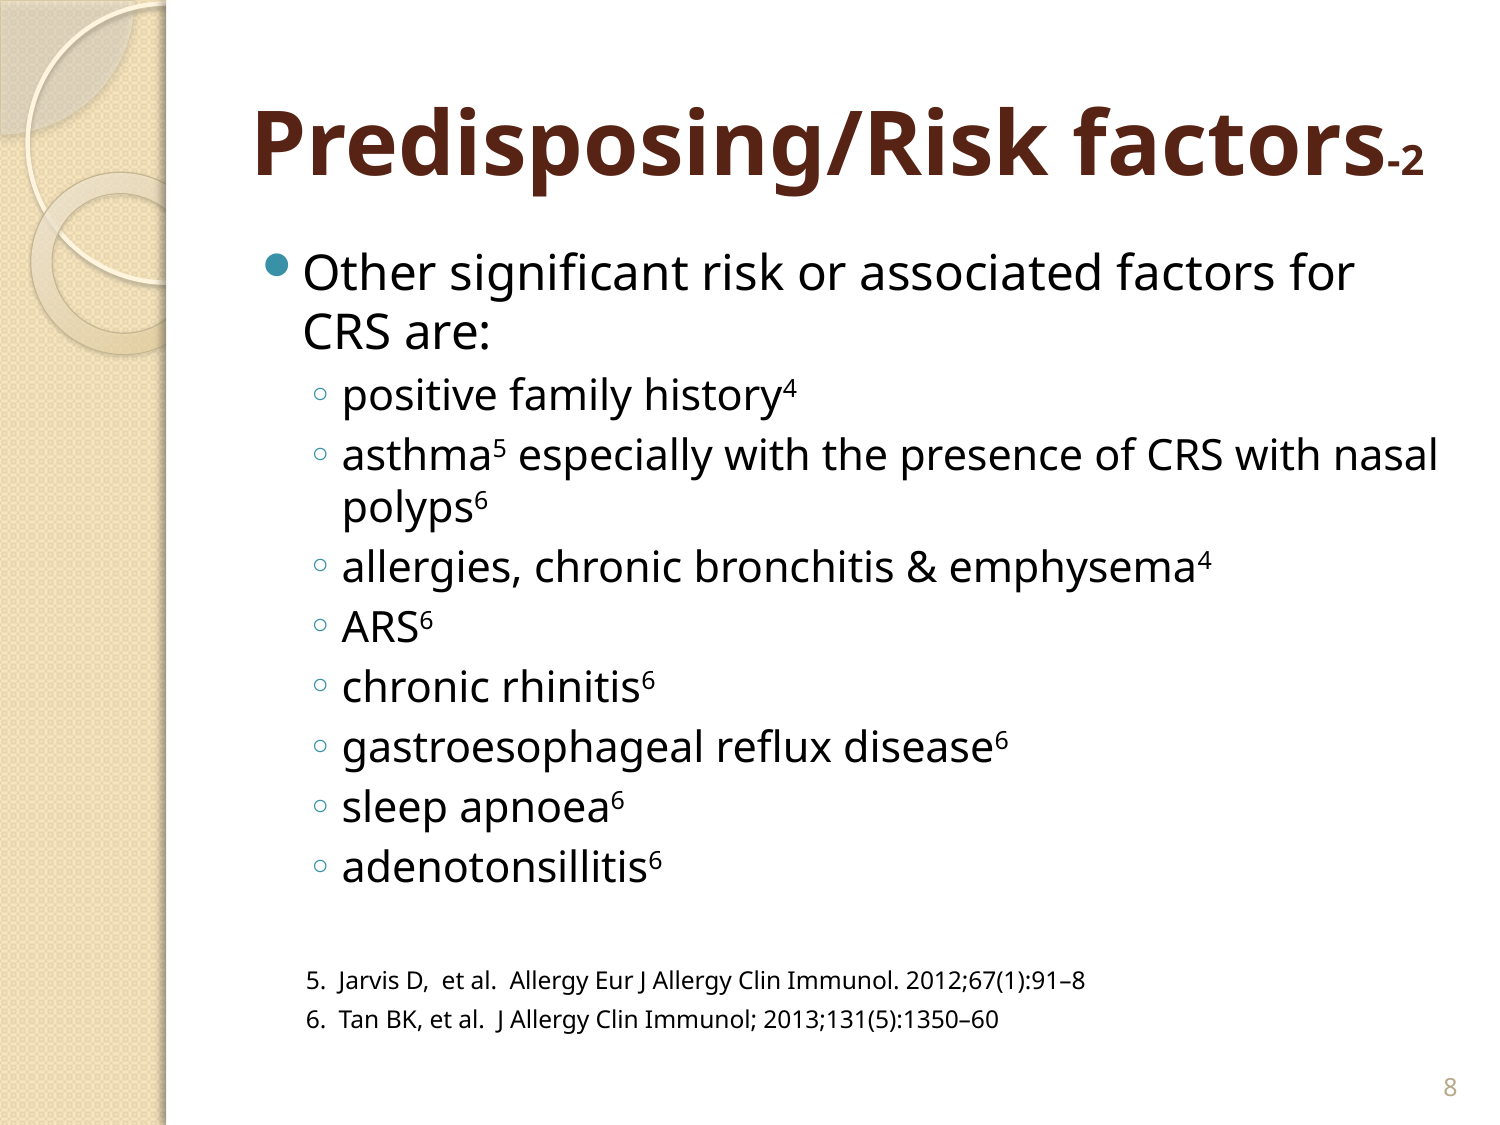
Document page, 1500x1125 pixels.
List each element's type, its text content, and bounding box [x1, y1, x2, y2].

list Other significant risk or associated factors for CRS are: positive family history4 asthma5 especially with the presence of CRS with nasal polyps6 allergies, chronic bronchitis & emphysema4 ARS6 chronic rhinitis6 gastroesophageal reflux disease6 sleep apnoea6 adenotonsillitis6 5. Jarvis D, et al. Allergy Eur J Allergy Clin Immunol. 2012;67(1):91–8 6. Tan BK, et al. J Allergy Clin Immunol; 2013;131(5):1350–60 [235, 233, 1466, 1050]
slide_number 8 [1413, 1034, 1488, 1113]
title Predisposing/Risk factors-2 [235, 70, 1466, 210]
